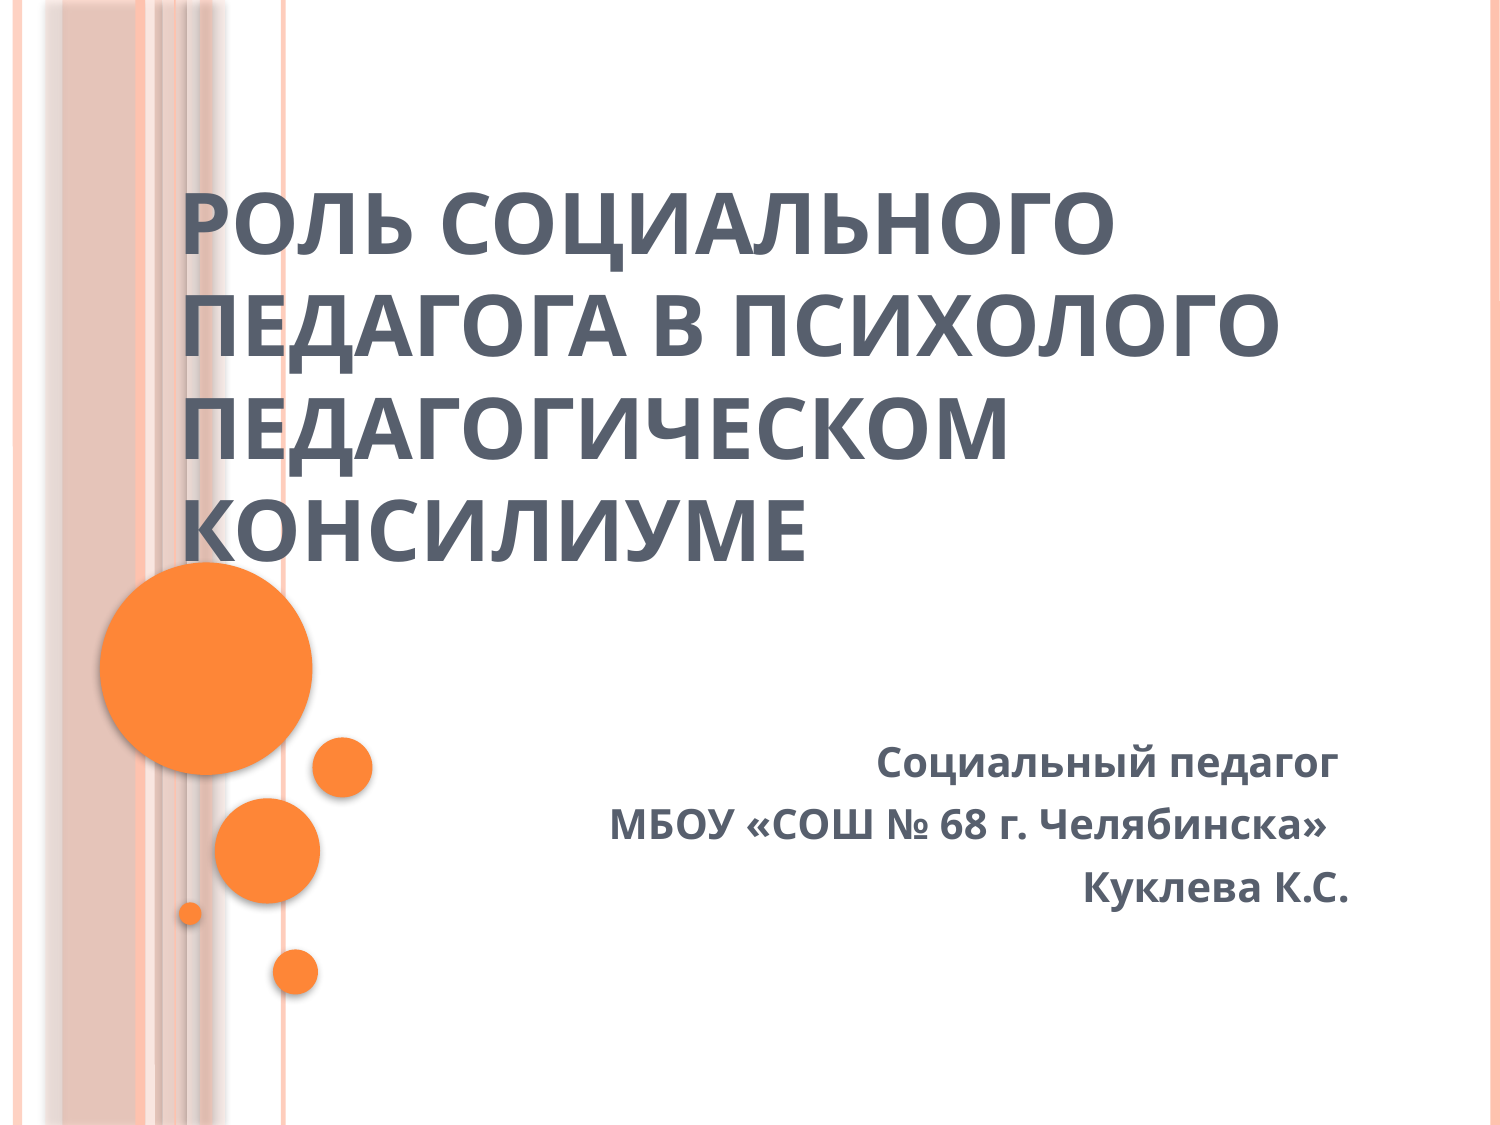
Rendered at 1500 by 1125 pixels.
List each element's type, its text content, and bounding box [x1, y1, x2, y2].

subtitle Социальный педагог МБОУ «СОШ № 68 г. Челябинска» Куклева К.С. [289, 727, 1365, 974]
title Роль социального педагога в психолого педагогическом консилиуме [135, 66, 1313, 587]
